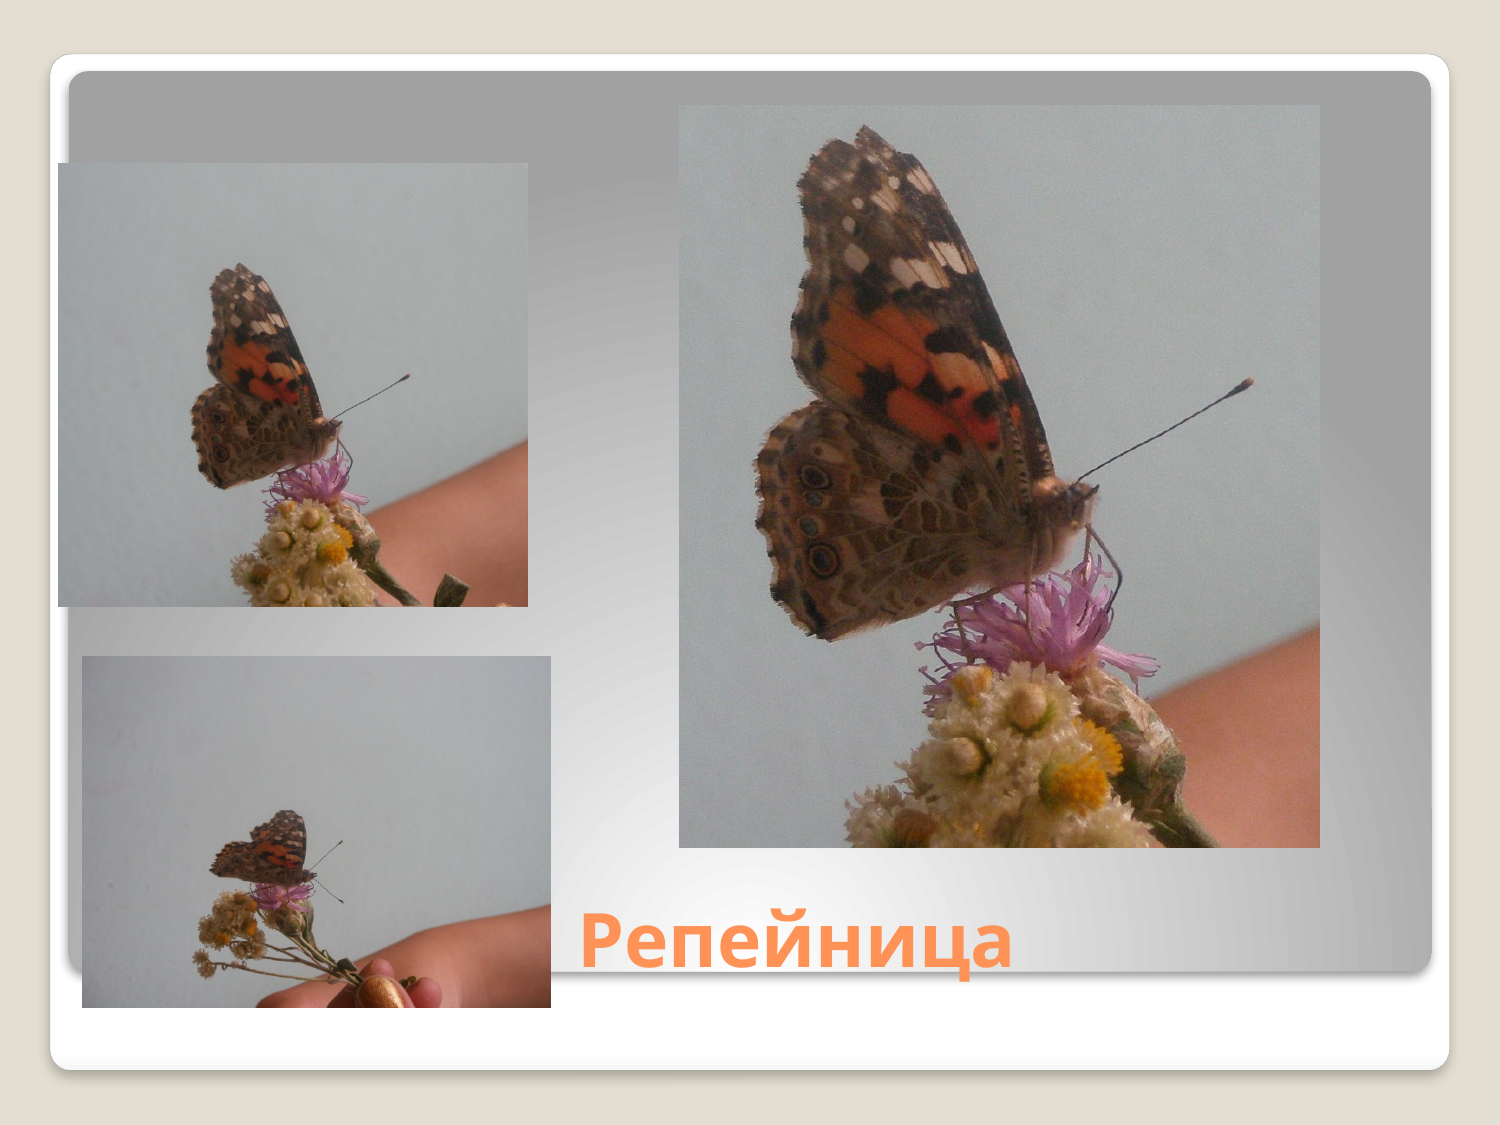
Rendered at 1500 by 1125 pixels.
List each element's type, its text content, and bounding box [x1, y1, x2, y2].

title Репейница [562, 817, 1425, 990]
picture [58, 163, 528, 608]
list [81, 656, 551, 1009]
picture [679, 105, 1321, 849]
